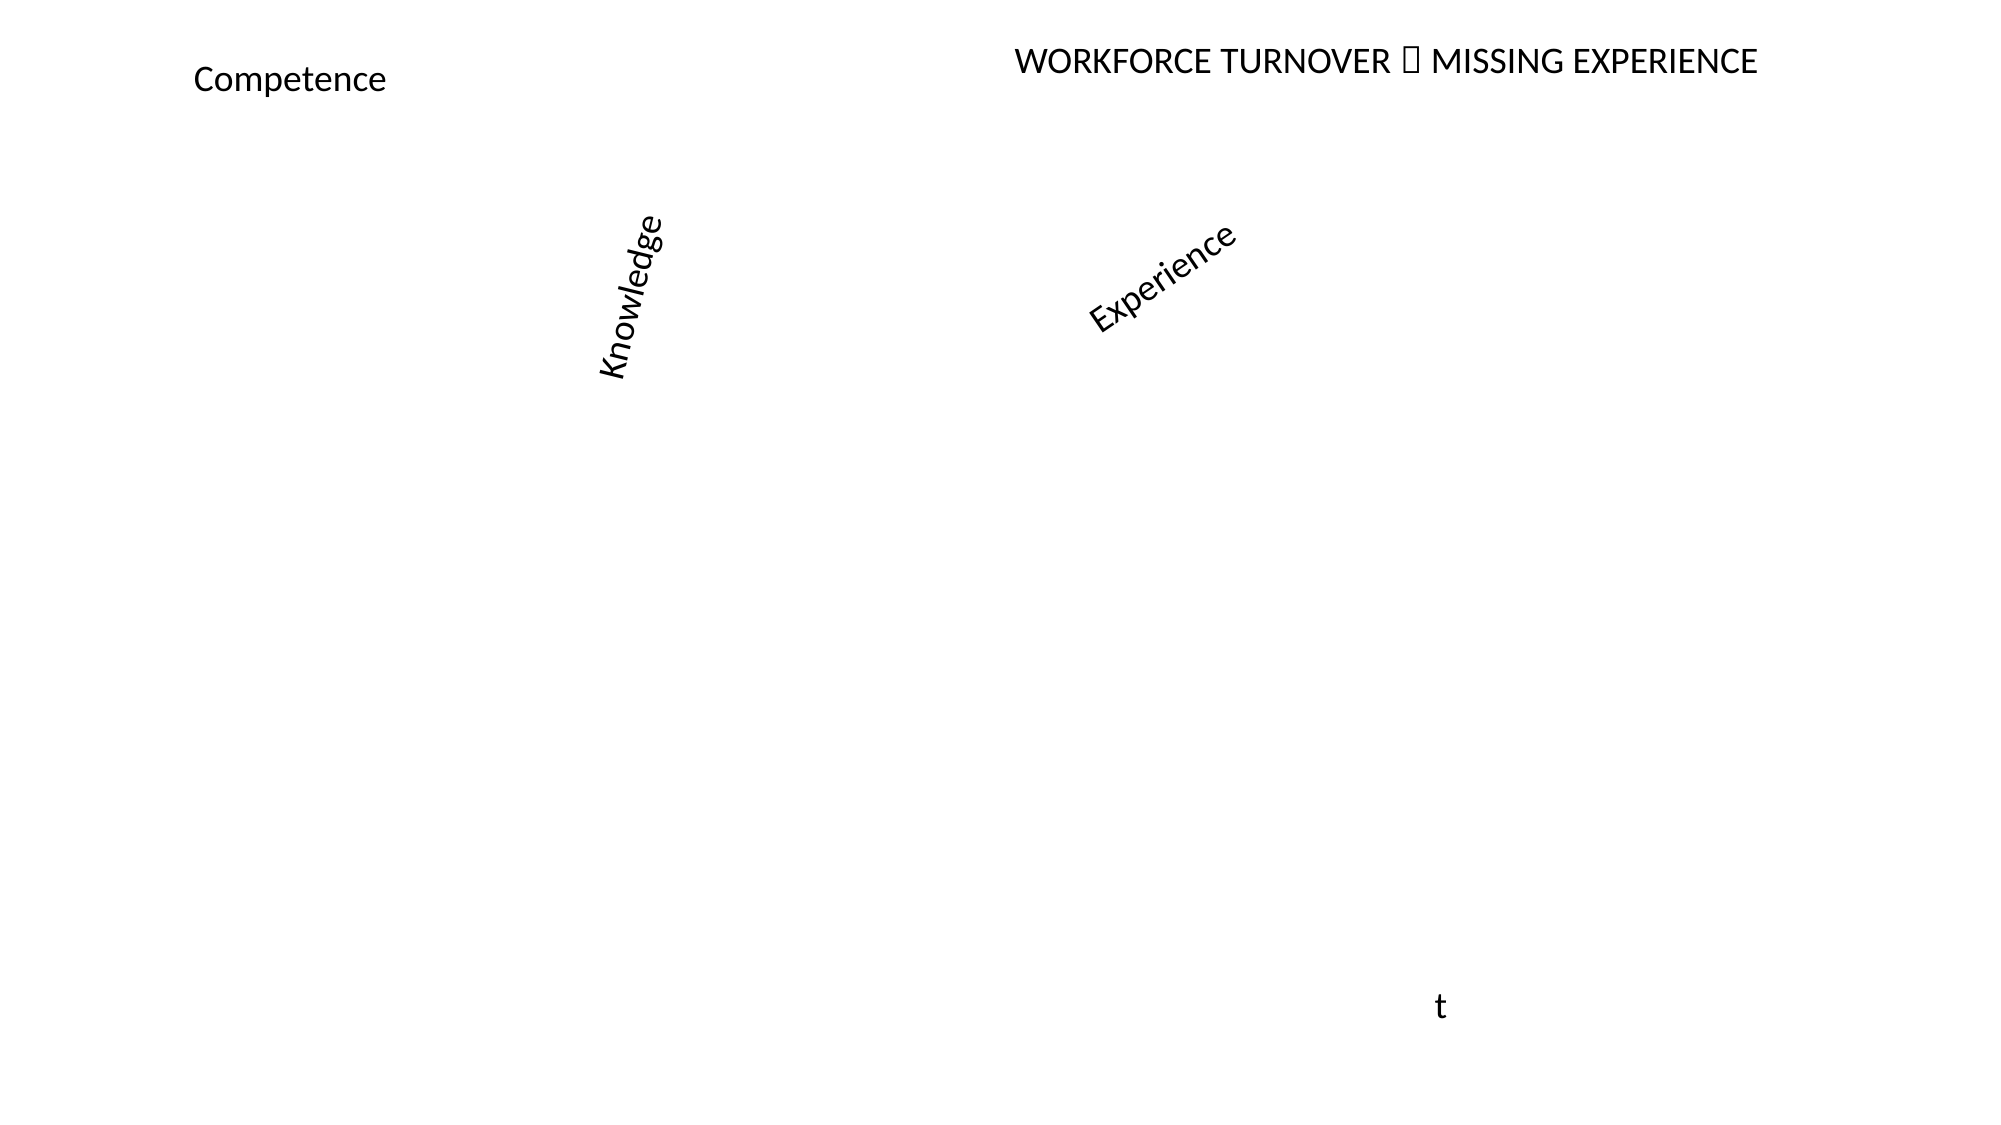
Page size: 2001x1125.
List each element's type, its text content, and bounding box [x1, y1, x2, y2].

text_box t [1419, 973, 1834, 1034]
text_box Experience [1063, 89, 1439, 356]
text_box Knowledge [575, 0, 732, 400]
text_box Competence [179, 46, 593, 106]
text_box WORKFORCE TURNOVER  MISSING EXPERIENCE [999, 29, 1933, 89]
